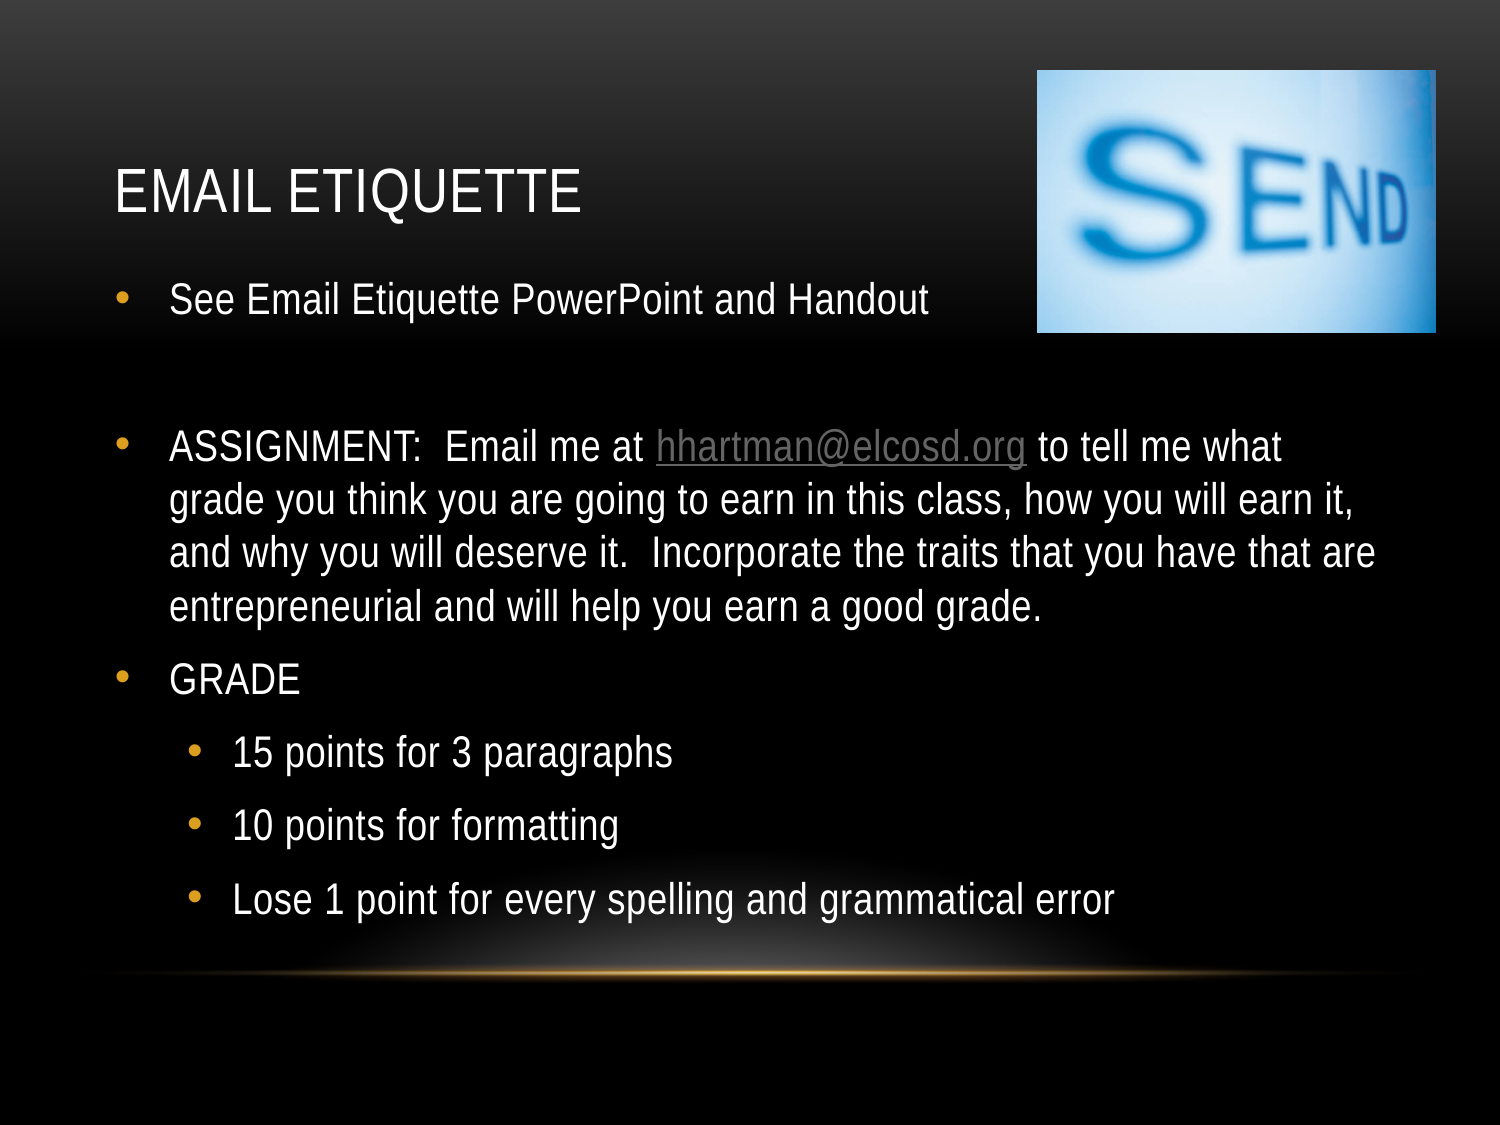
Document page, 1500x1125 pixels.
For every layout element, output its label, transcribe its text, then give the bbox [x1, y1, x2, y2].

list See Email Etiquette PowerPoint and Handout ASSIGNMENT: Email me at hhartman@elcosd.org to tell me what grade you think you are going to earn in this class, how you will earn it, and why you will deserve it. Incorporate the traits that you have that are entrepreneurial and will help you earn a good grade. GRADE 15 points for 3 paragraphs 10 points for formatting Lose 1 point for every spelling and grammatical error [99, 262, 1400, 938]
title Email etiquette [99, 45, 1400, 233]
picture [0, 0, 1500, 1125]
